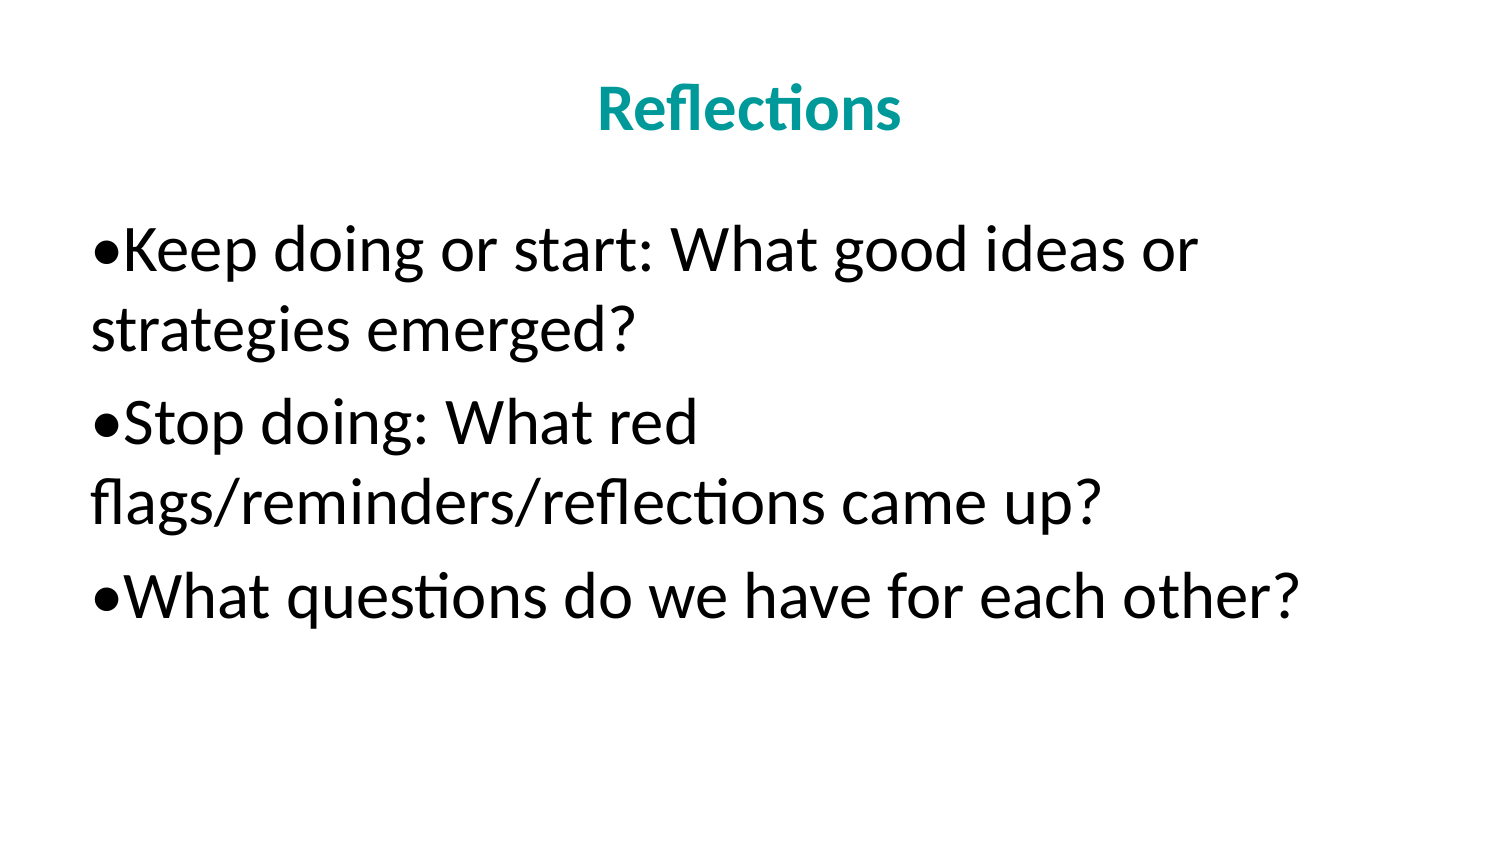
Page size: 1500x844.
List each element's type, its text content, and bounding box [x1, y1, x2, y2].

title Reflections [75, 33, 1425, 175]
list •Keep doing or start: What good ideas or strategies emerged? •Stop doing: What red flags/reminders/reflections came up? •What questions do we have for each other? [75, 196, 1425, 754]
